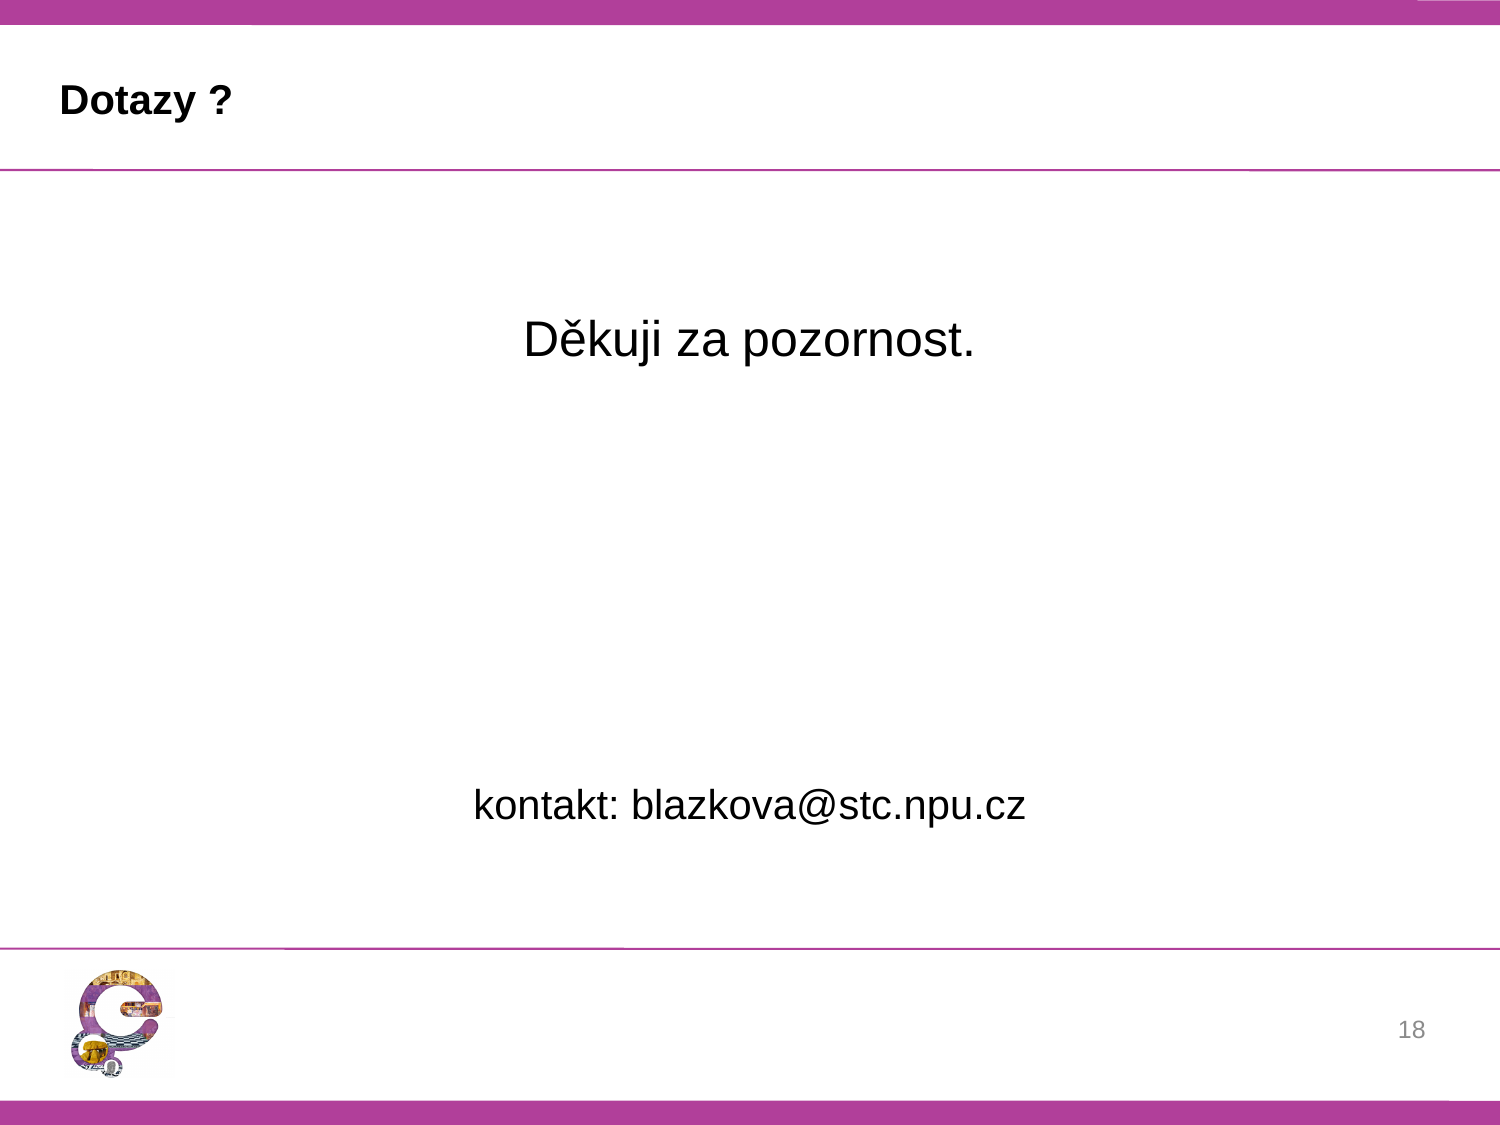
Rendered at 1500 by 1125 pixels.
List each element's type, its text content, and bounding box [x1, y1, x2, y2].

title Dotazy ? [59, 24, 1442, 172]
picture [64, 969, 175, 1078]
slide_number 18 [1304, 984, 1442, 1074]
list Děkuji za pozornost. kontakt: blazkova@stc.npu.cz [59, 227, 1442, 941]
